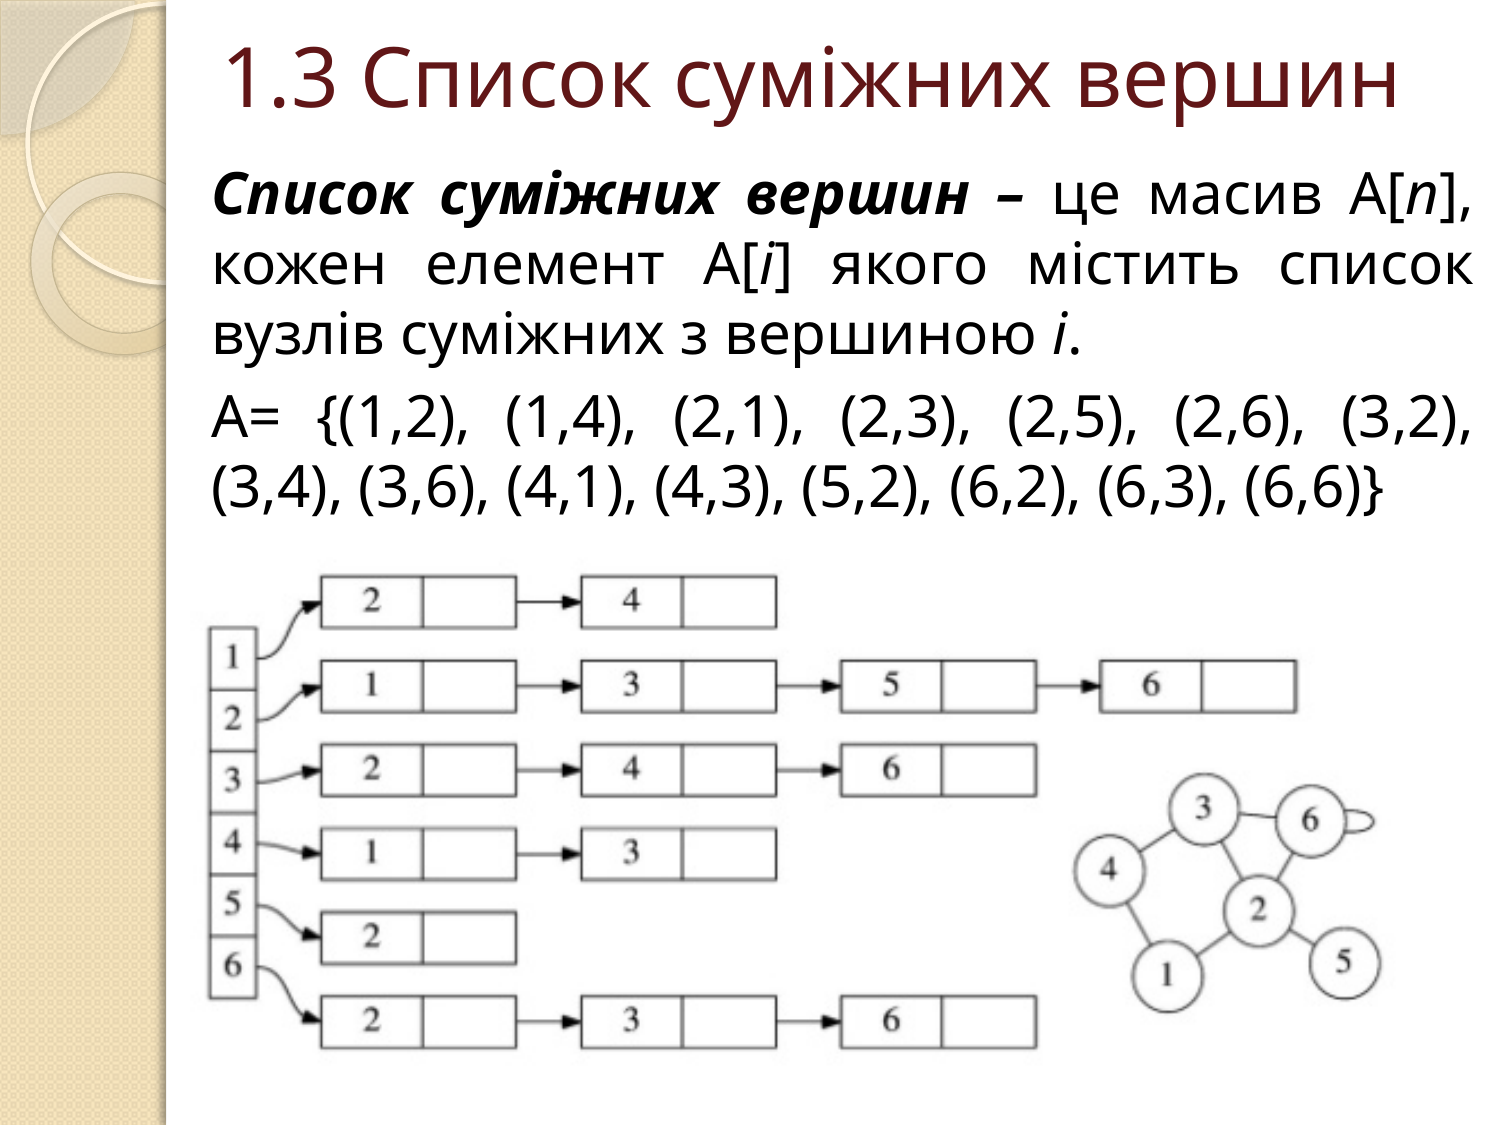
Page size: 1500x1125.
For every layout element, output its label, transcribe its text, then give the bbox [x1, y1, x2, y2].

list Список суміжних вершин – це масив A[n], кожен елемент A[i] якого містить список вузлів суміжних з вершиною і. A= {(1,2), (1,4), (2,1), (2,3), (2,5), (2,6), (3,2), (3,4), (3,6), (4,1), (4,3), (5,2), (6,2), (6,3), (6,6)} [183, 149, 1490, 374]
title 1.3 Список суміжних вершин [206, 0, 1437, 149]
picture [182, 538, 1400, 1069]
